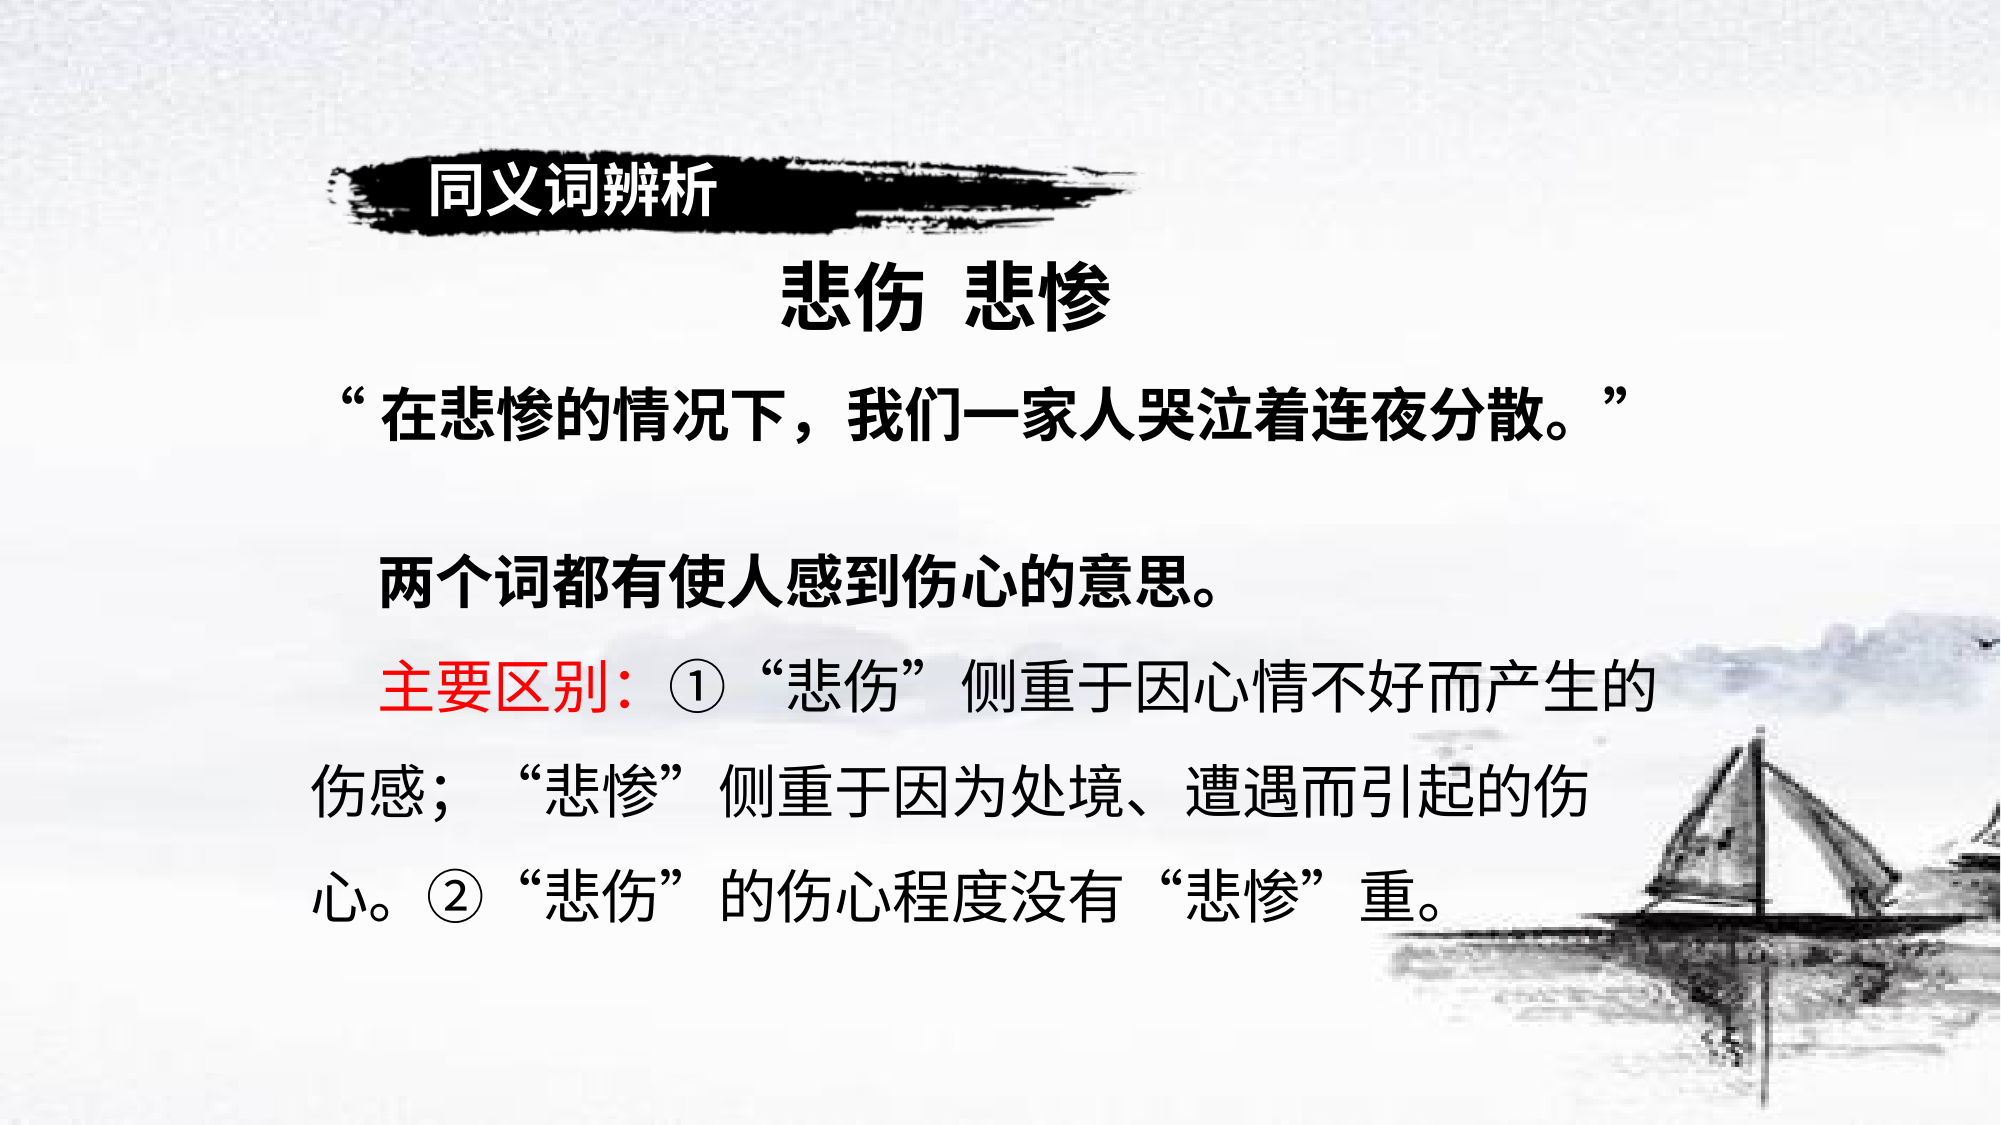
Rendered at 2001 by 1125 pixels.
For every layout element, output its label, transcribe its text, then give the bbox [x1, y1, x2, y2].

picture [0, 0, 2001, 1125]
text_box 两个词都有使人感到伤心的意思。 主要区别：①“悲伤”侧重于因心情不好而产生的伤感；“悲惨”侧重于因为处境、遭遇而引起的伤心。②“悲伤”的伤心程度没有“悲惨”重。 [295, 503, 1702, 938]
text_box 悲伤 悲惨 [763, 243, 1237, 349]
text_box “在悲惨的情况下，我们一家人哭泣着连夜分散。” [292, 370, 1702, 456]
